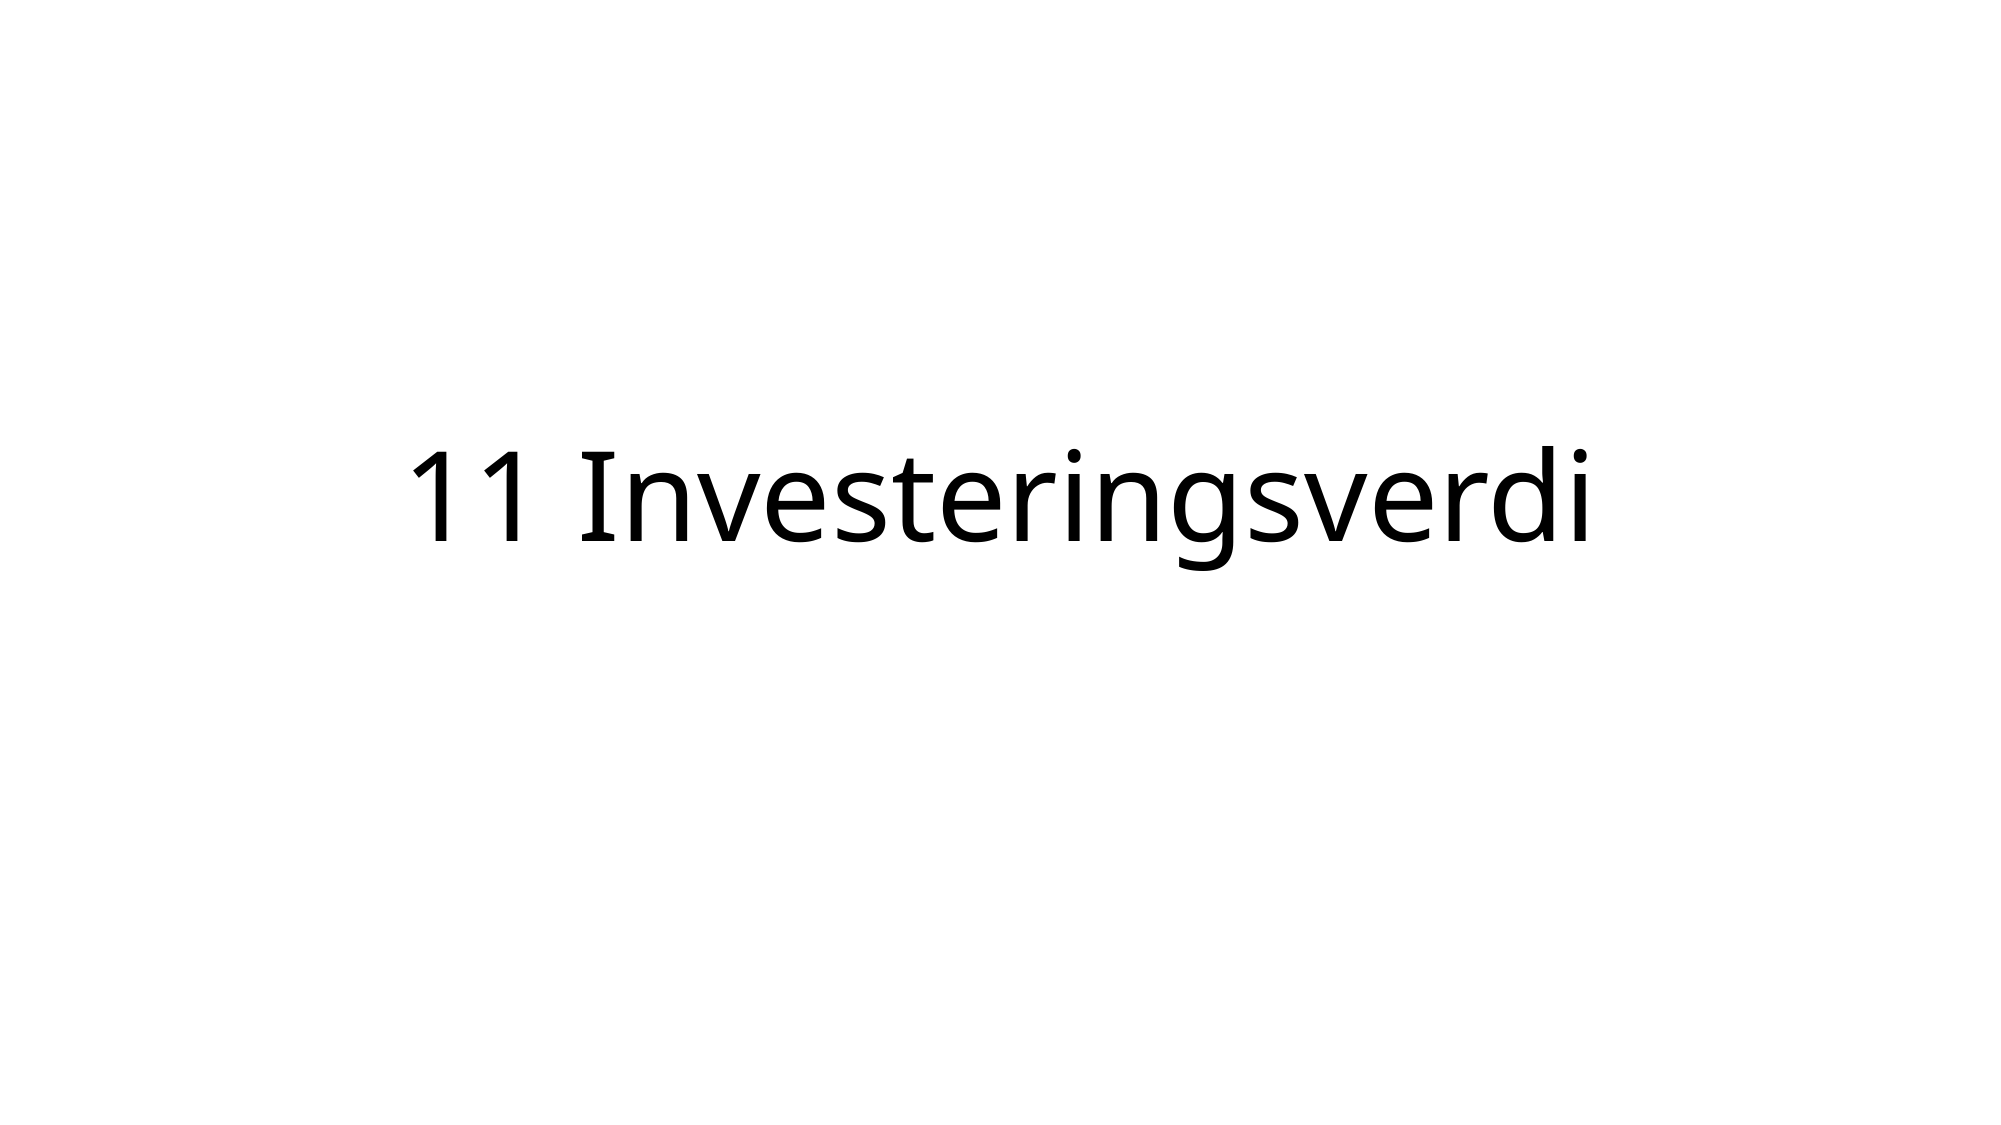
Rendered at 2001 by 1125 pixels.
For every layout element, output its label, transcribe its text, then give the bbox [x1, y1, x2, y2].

title 11 Investeringsverdi [249, 184, 1750, 576]
